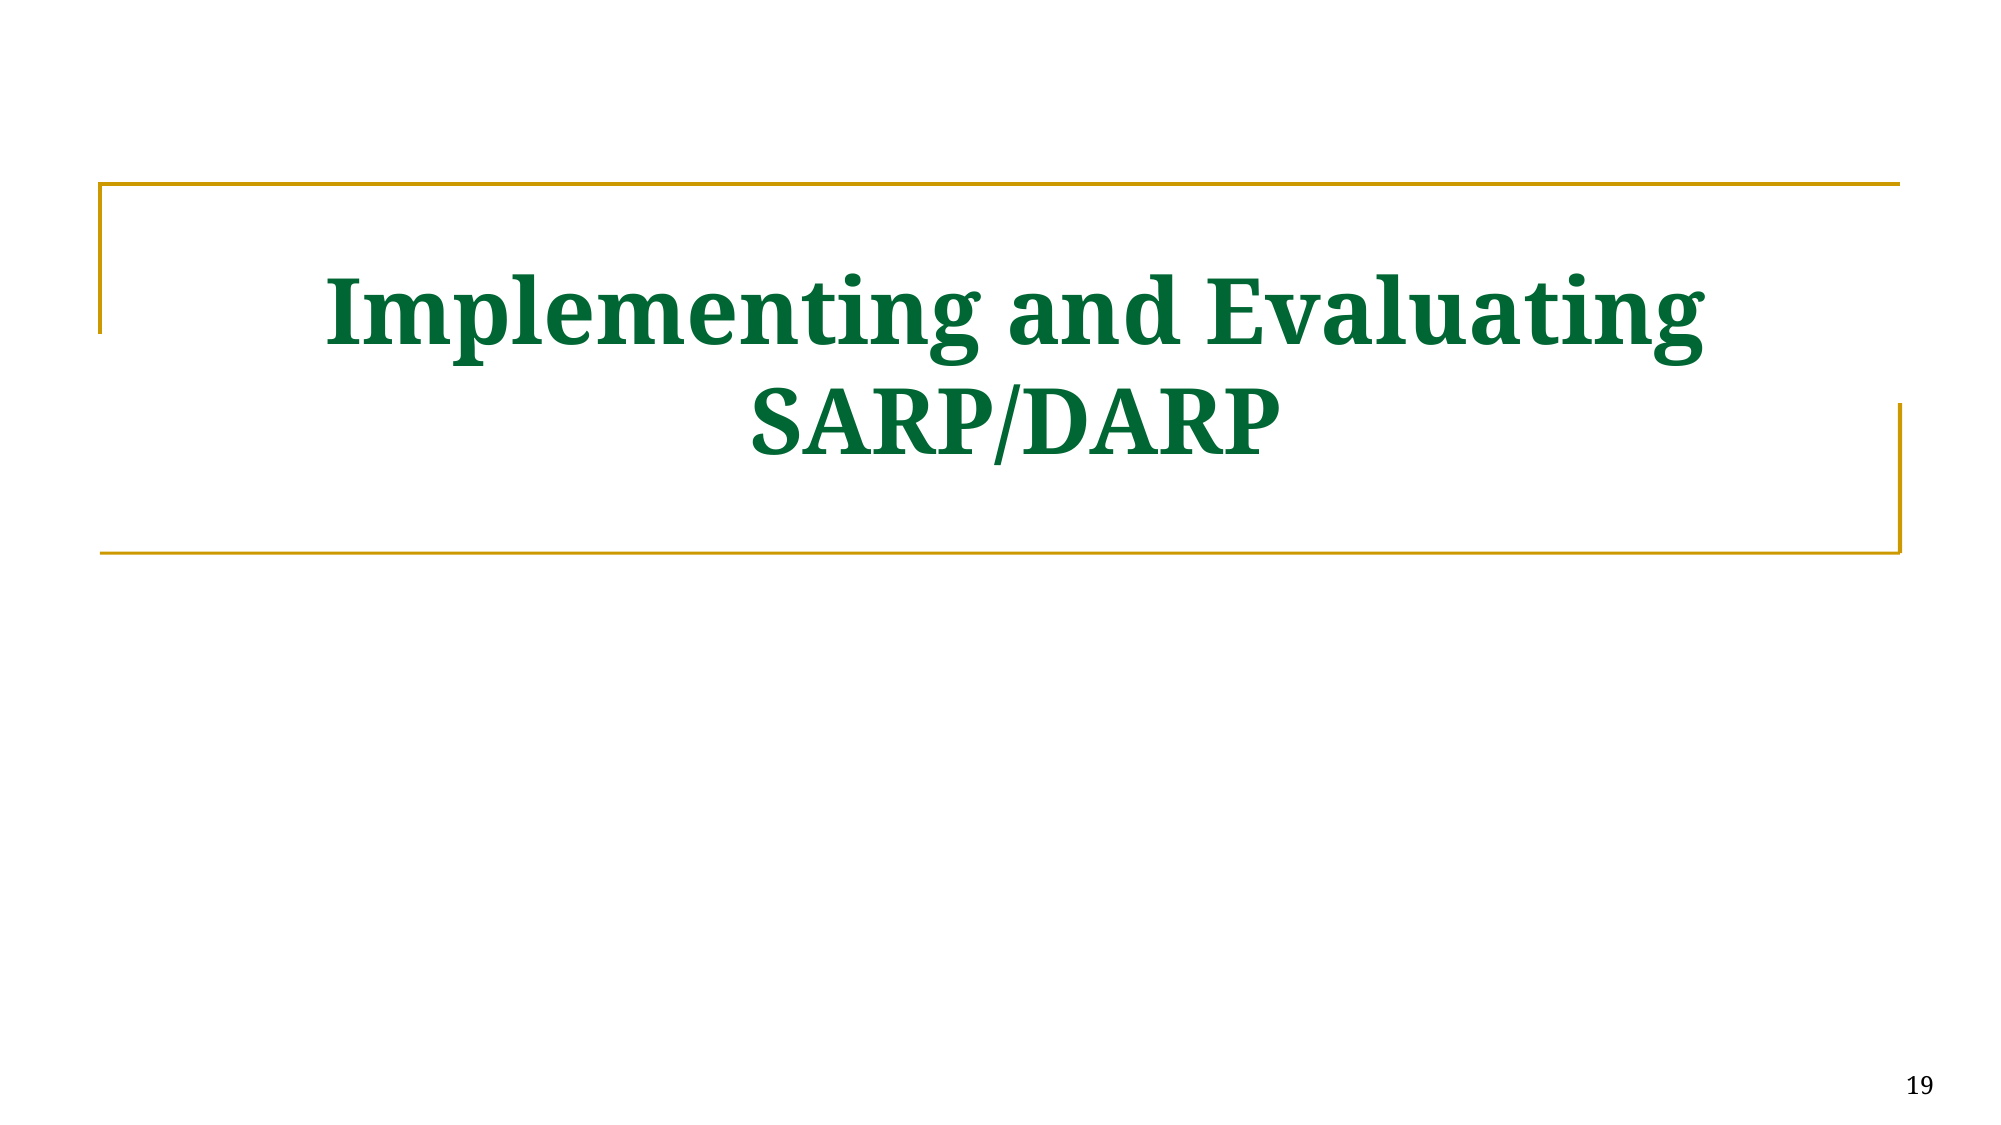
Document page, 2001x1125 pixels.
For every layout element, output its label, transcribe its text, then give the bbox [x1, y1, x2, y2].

slide_number 19 [1482, 1036, 1950, 1112]
title Implementing and Evaluating SARP/DARP [150, 187, 1884, 538]
